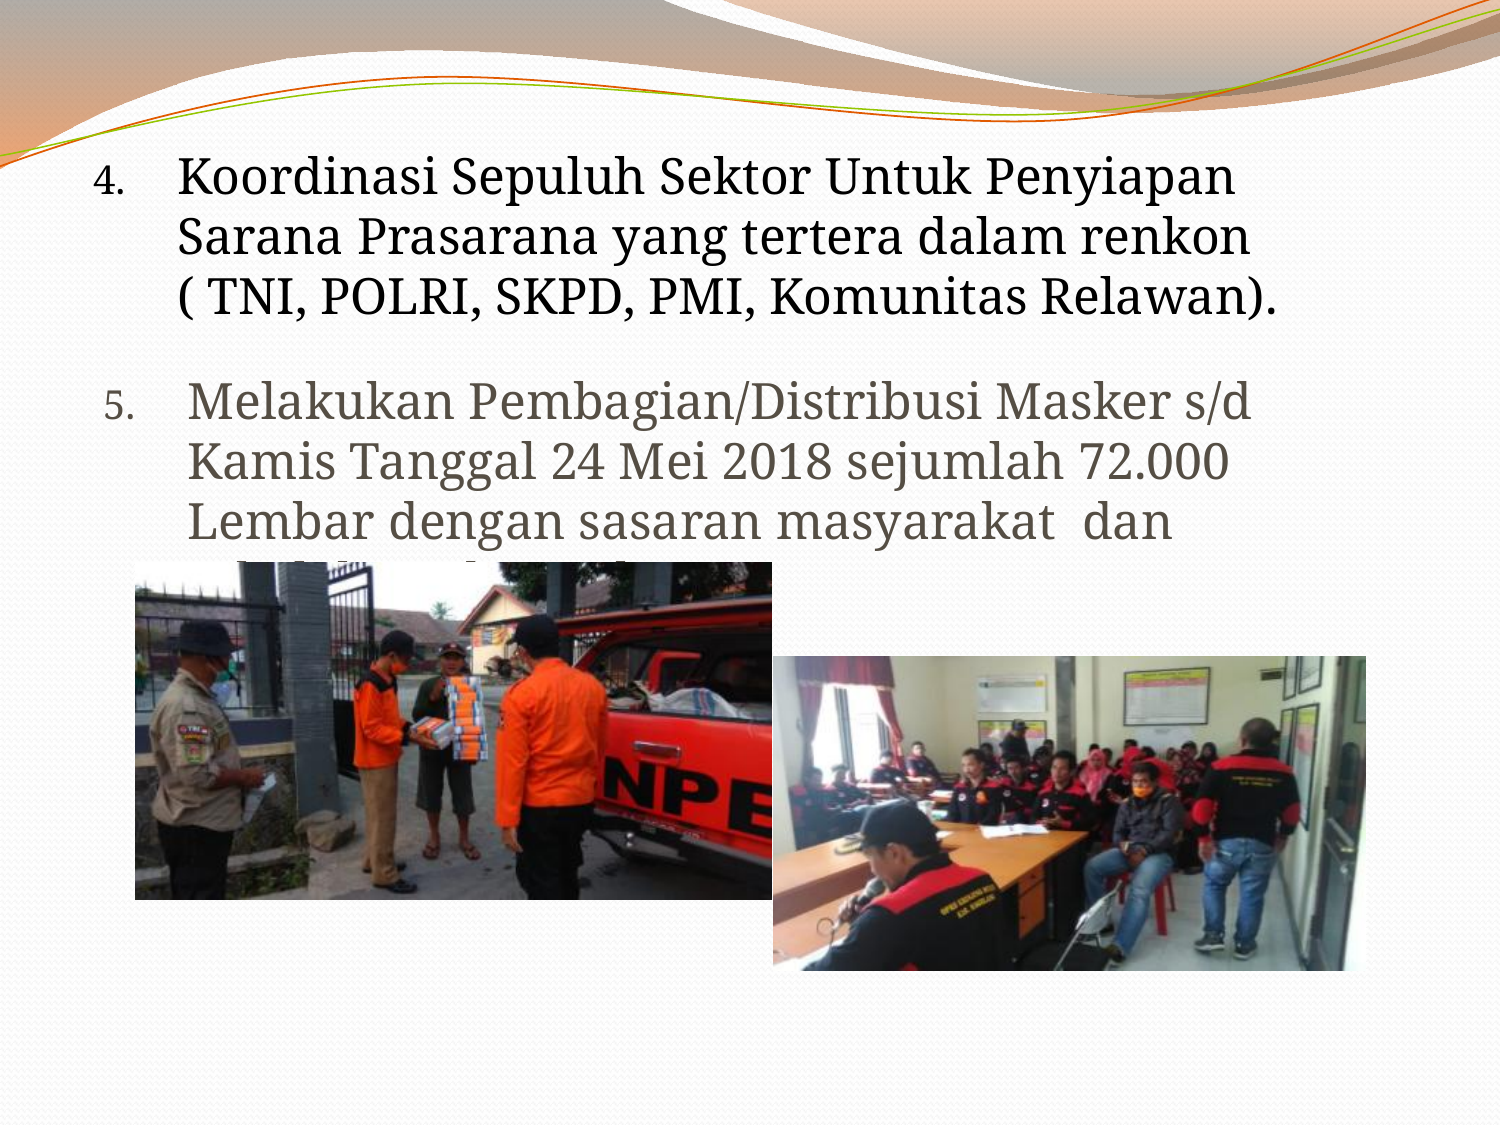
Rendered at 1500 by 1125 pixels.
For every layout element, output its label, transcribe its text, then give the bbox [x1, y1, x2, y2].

picture [773, 656, 1366, 971]
text_box Koordinasi Sepuluh Sektor Untuk Penyiapan Sarana Prasarana yang tertera dalam renkon ( TNI, POLRI, SKPD, PMI, Komunitas Relawan). [64, 137, 1317, 349]
text_box Melakukan Pembagian/Distribusi Masker s/d Kamis Tanggal 24 Mei 2018 sejumlah 72.000 Lembar dengan sasaran masyarakat dan sekolah terdampak. [75, 361, 1341, 516]
picture [135, 562, 772, 900]
